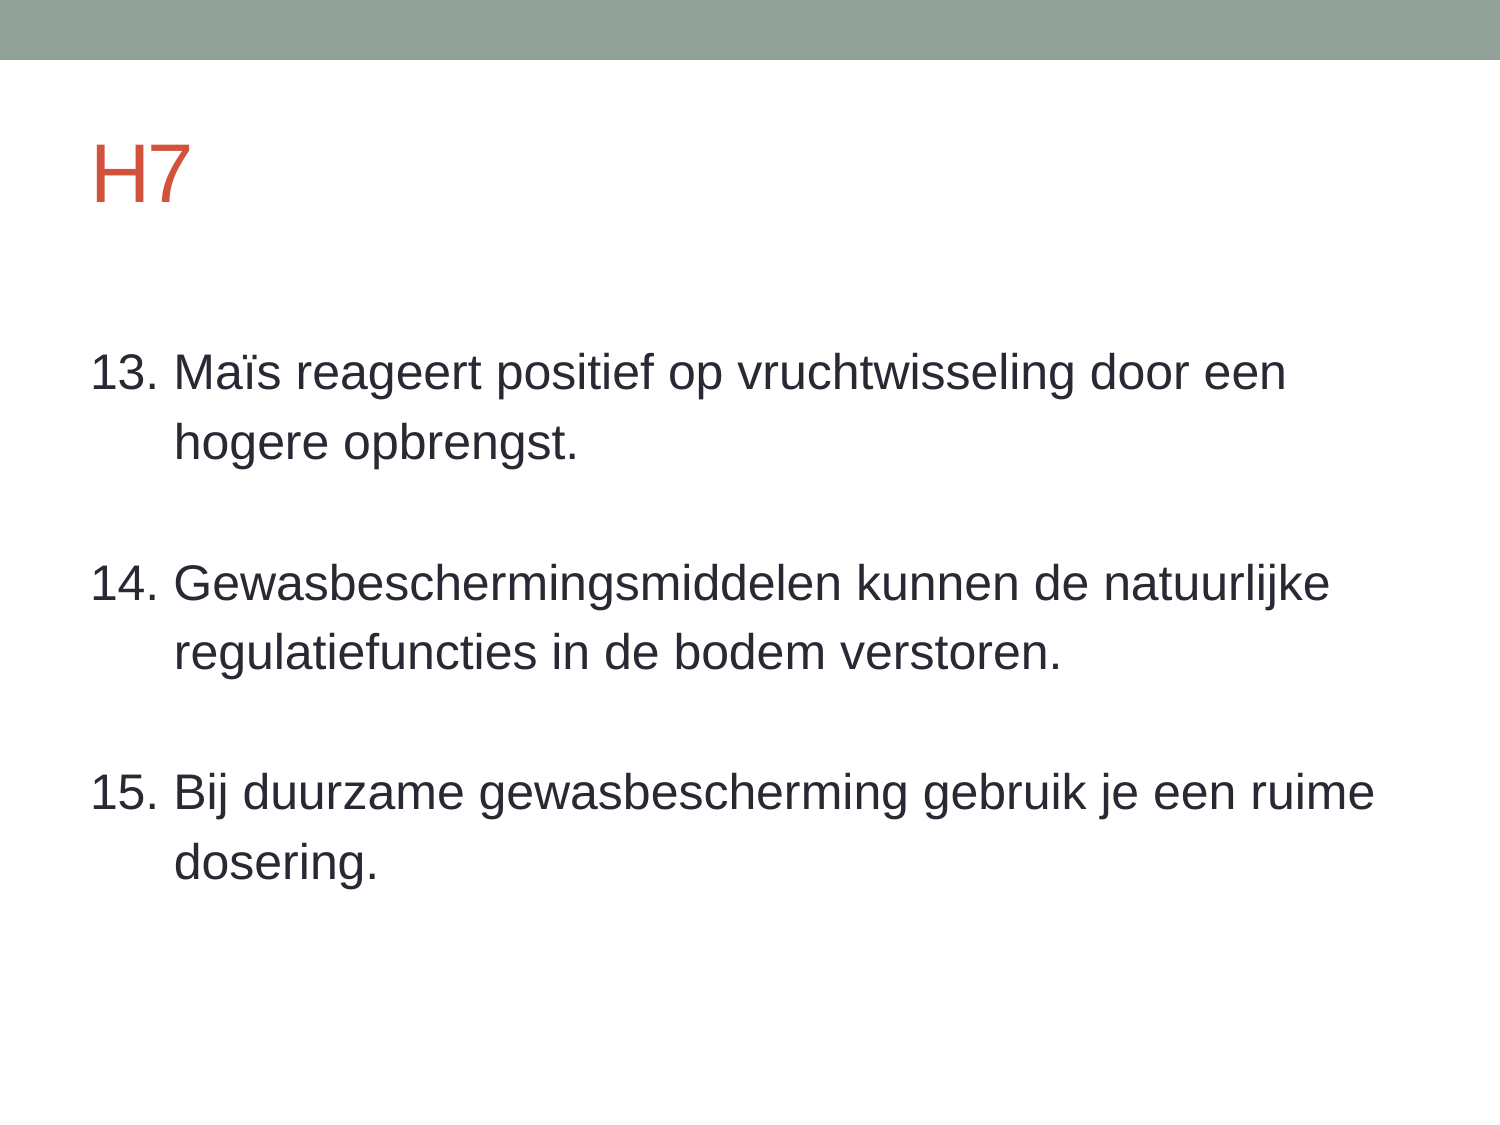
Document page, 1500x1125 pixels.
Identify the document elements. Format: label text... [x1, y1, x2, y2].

list 13. Maïs reageert positief op vruchtwisseling door een hogere opbrengst. 14. Gewasbeschermingsmiddelen kunnen de natuurlijke regulatiefuncties in de bodem verstoren. 15. Bij duurzame gewasbescherming gebruik je een ruime dosering. [75, 262, 1425, 1063]
title H7 [75, 87, 1425, 250]
